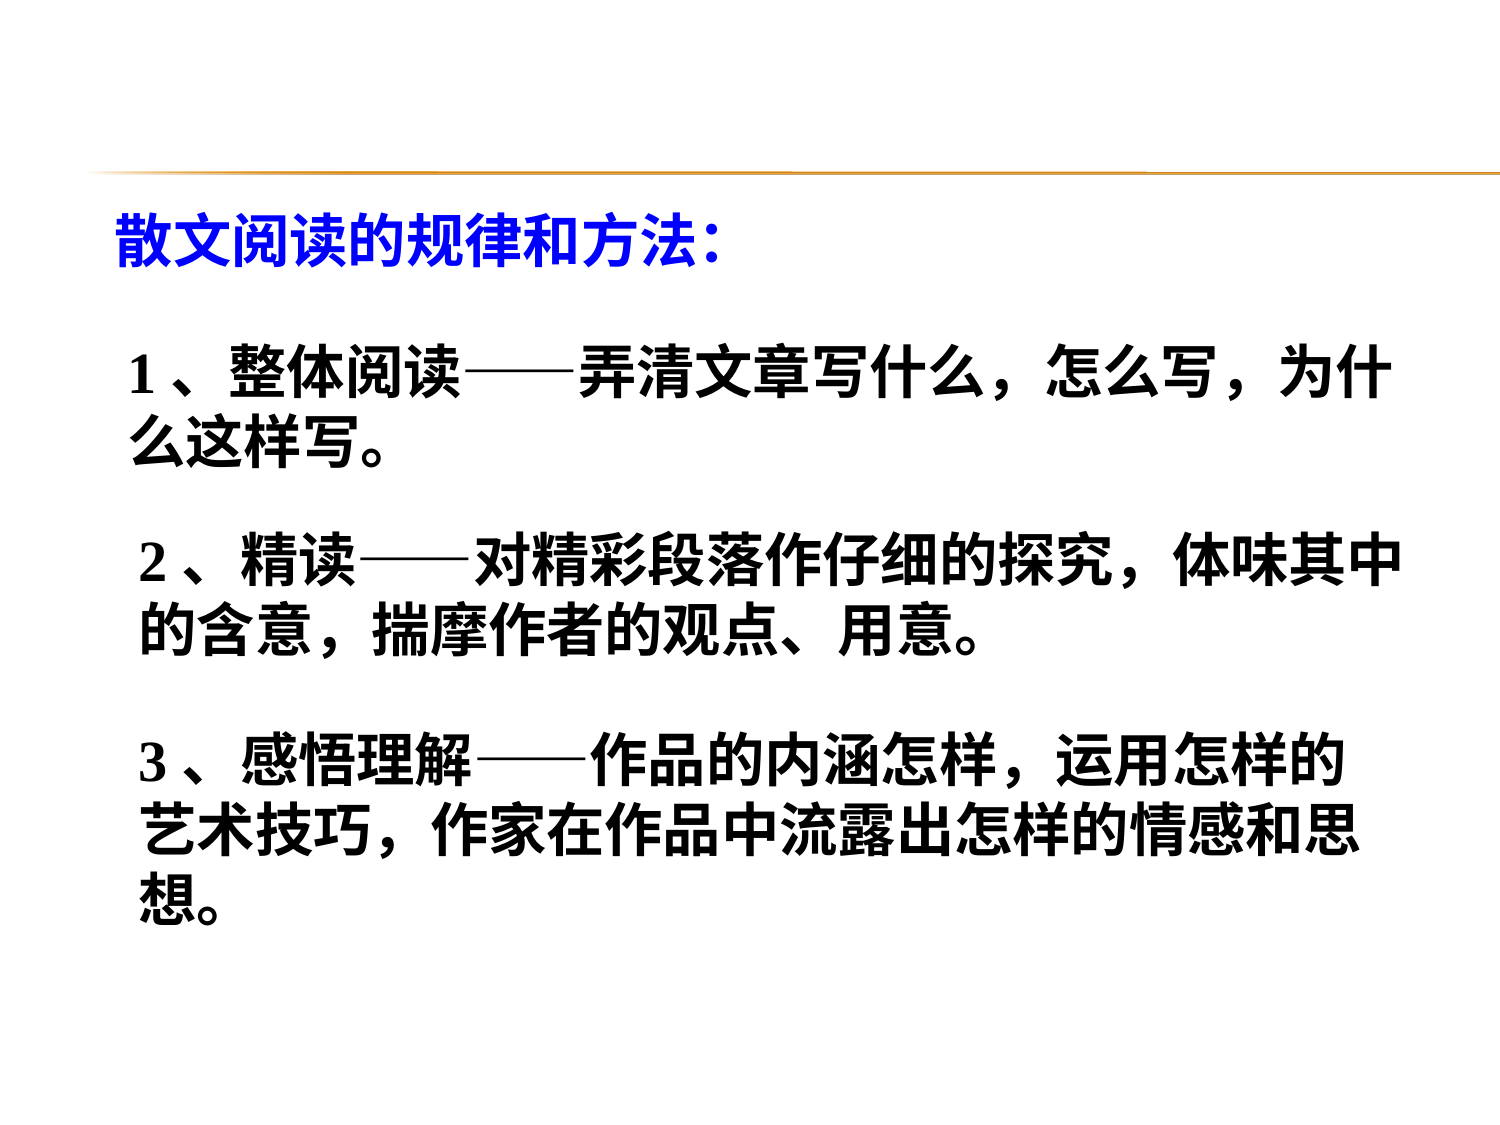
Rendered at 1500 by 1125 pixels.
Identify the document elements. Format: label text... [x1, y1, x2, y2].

picture [83, 170, 1500, 176]
text_box 3、感悟理解——作品的内涵怎样，运用怎样的艺术技巧，作家在作品中流露出怎样的情感和思想。 [123, 716, 1412, 941]
text_box 1、整体阅读——弄清文章写什么，怎么写，为什么这样写。 [112, 327, 1463, 483]
text_box 散文阅读的规律和方法： [100, 196, 802, 282]
text_box 2、精读——对精彩段落作仔细的探究，体味其中的含意，揣摩作者的观点、用意。 [123, 515, 1462, 670]
